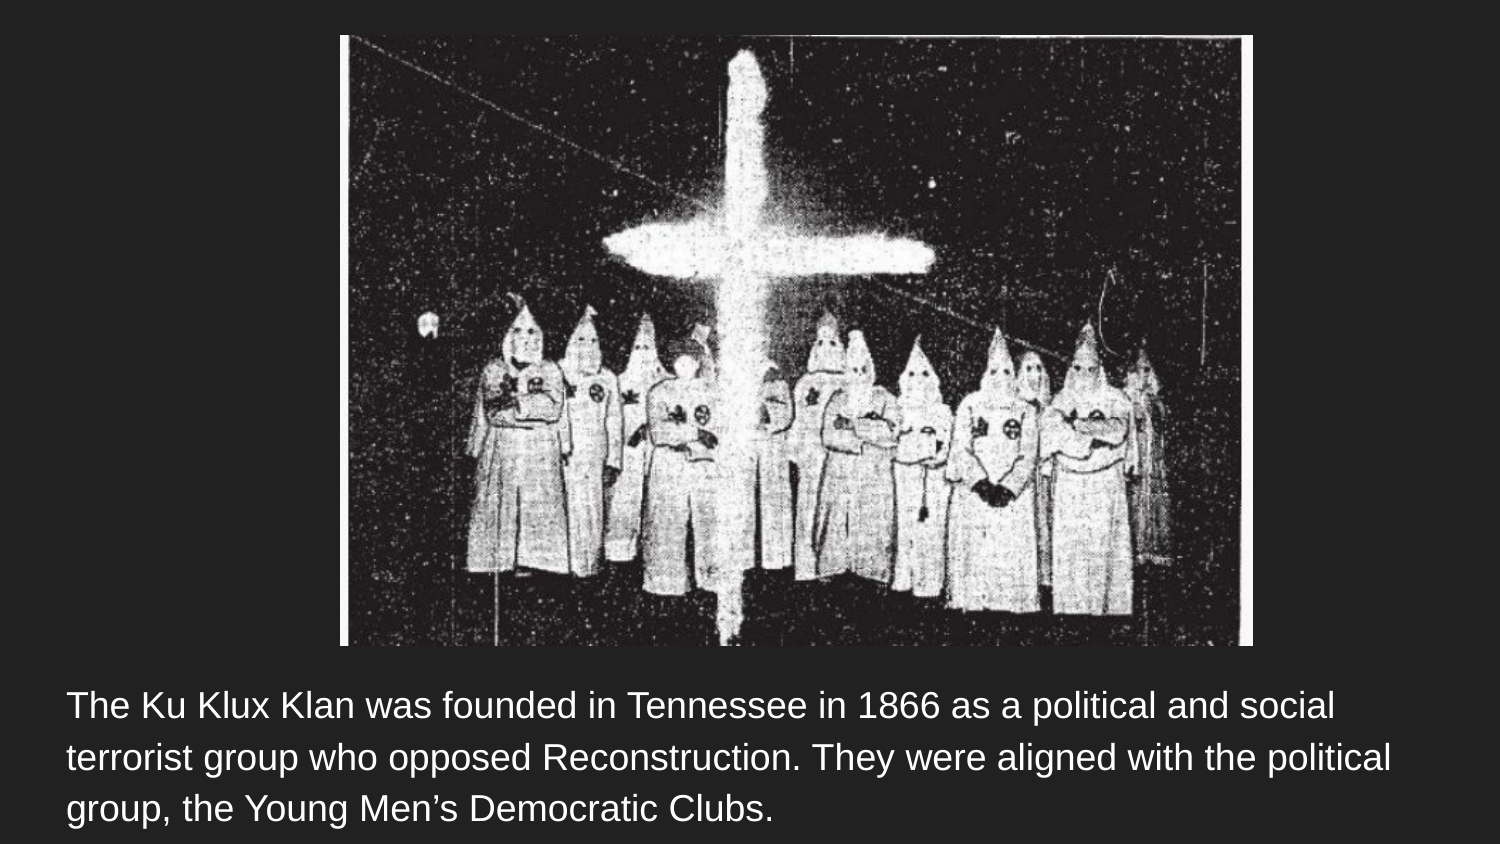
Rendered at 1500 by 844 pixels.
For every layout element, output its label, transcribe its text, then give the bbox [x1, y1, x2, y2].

list The Ku Klux Klan was founded in Tennessee in 1866 as a political and social terrorist group who opposed Reconstruction. They were aligned with the political group, the Young Men’s Democratic Clubs. [51, 659, 1449, 750]
picture [339, 35, 1253, 647]
